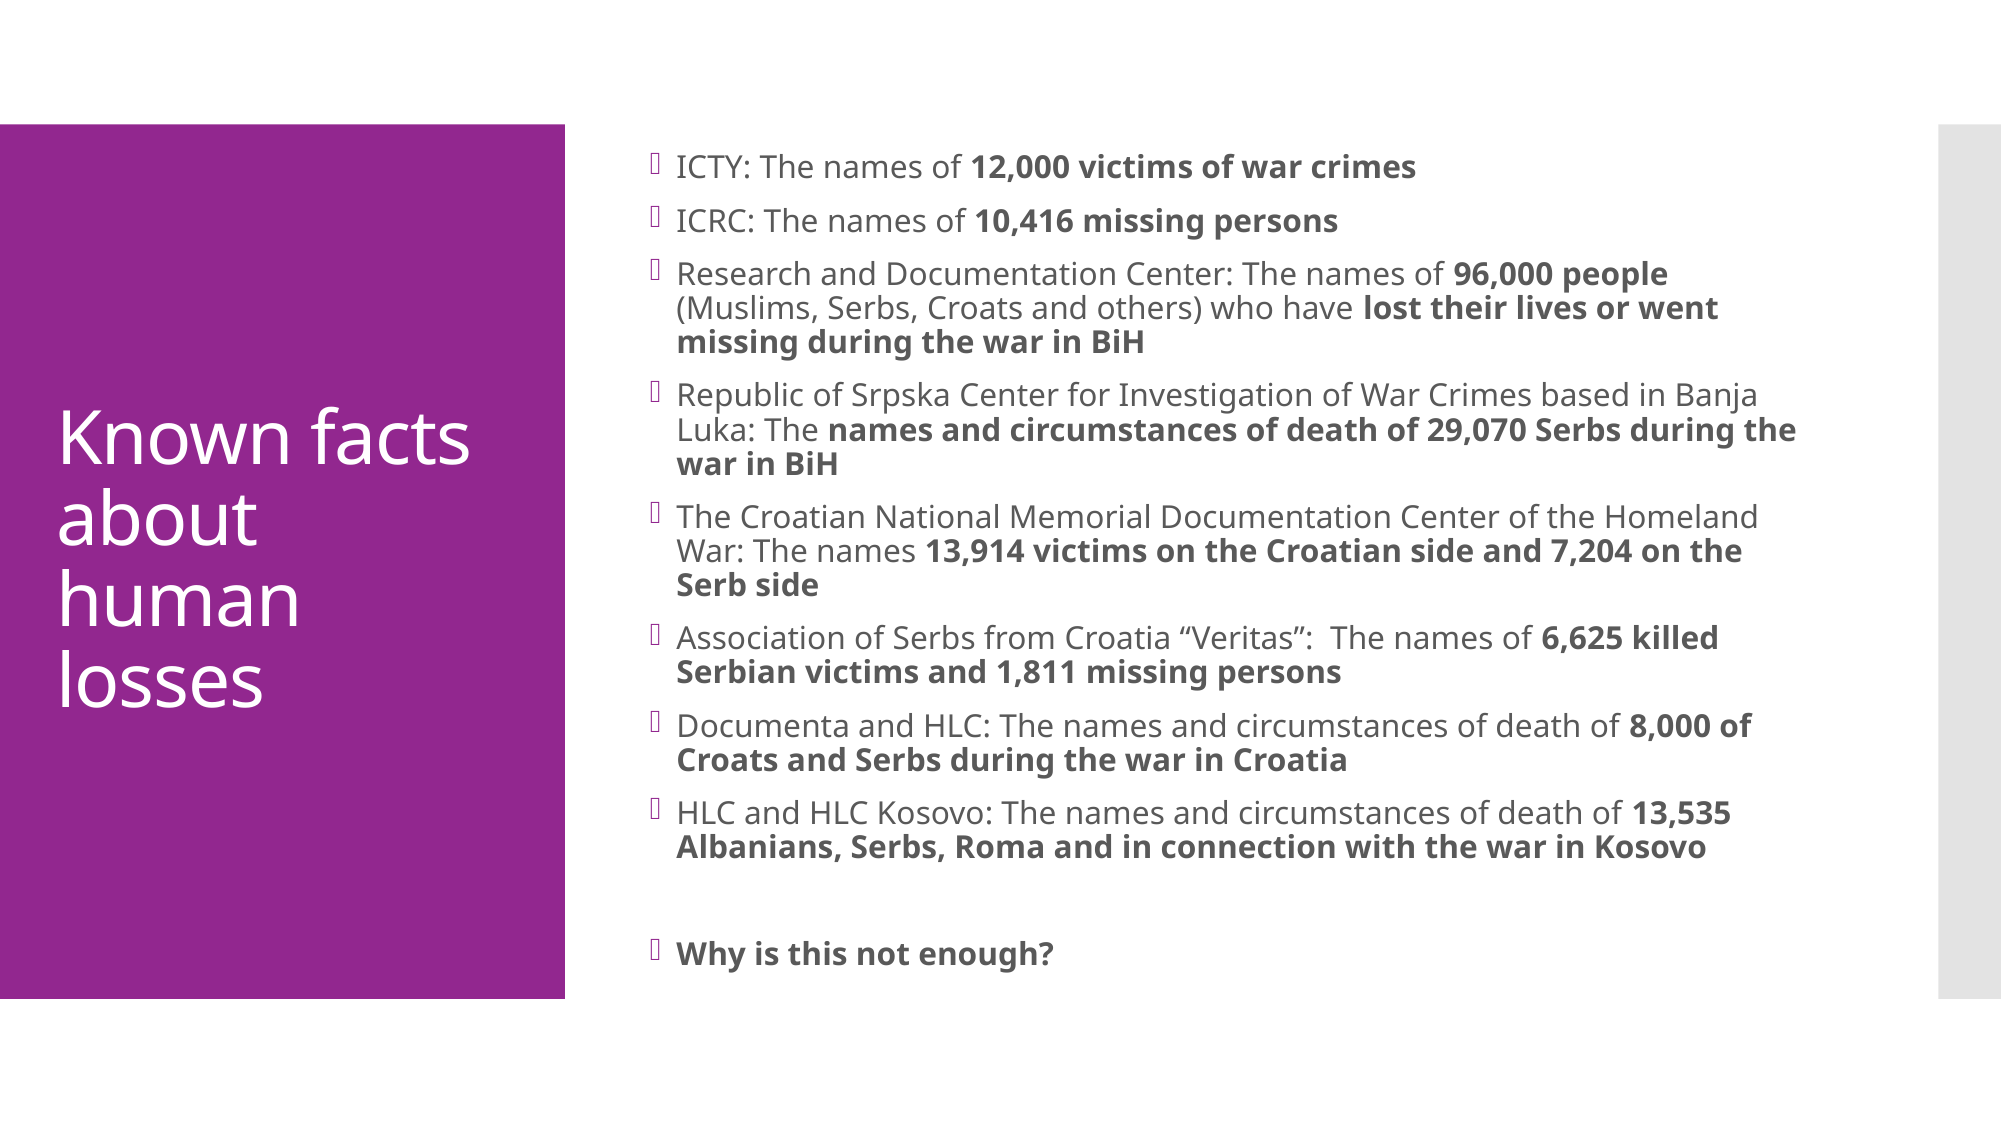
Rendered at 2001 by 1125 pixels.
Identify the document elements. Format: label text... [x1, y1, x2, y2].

title Known facts about human losses [41, 184, 525, 940]
list ICTY: The names of 12,000 victims of war crimes ICRC: The names of 10,416 missing persons Research and Documentation Center: The names of 96,000 people (Muslims, Serbs, Croats and others) who have lost their lives or went missing during the war in BiH Republic of Srpska Center for Investigation of War Crimes based in Banja Luka: The names and circumstances of death of 29,070 Serbs during the war in BiH The Croatian National Memorial Documentation Center of the Homeland War: The names 13,914 victims on the Croatian side and 7,204 on the Serb side Association of Serbs from Croatia “Veritas”: The names of 6,625 killed Serbian victims and 1,811 missing persons Documenta and HLC: The names and circumstances of death of 8,000 of Croats and Serbs during the war in Croatia HLC and HLC Kosovo: The names and circumstances of death of 13,535 Albanians, Serbs, Roma and in connection with the war in Kosovo Why is this not enough? [634, 141, 1835, 982]
